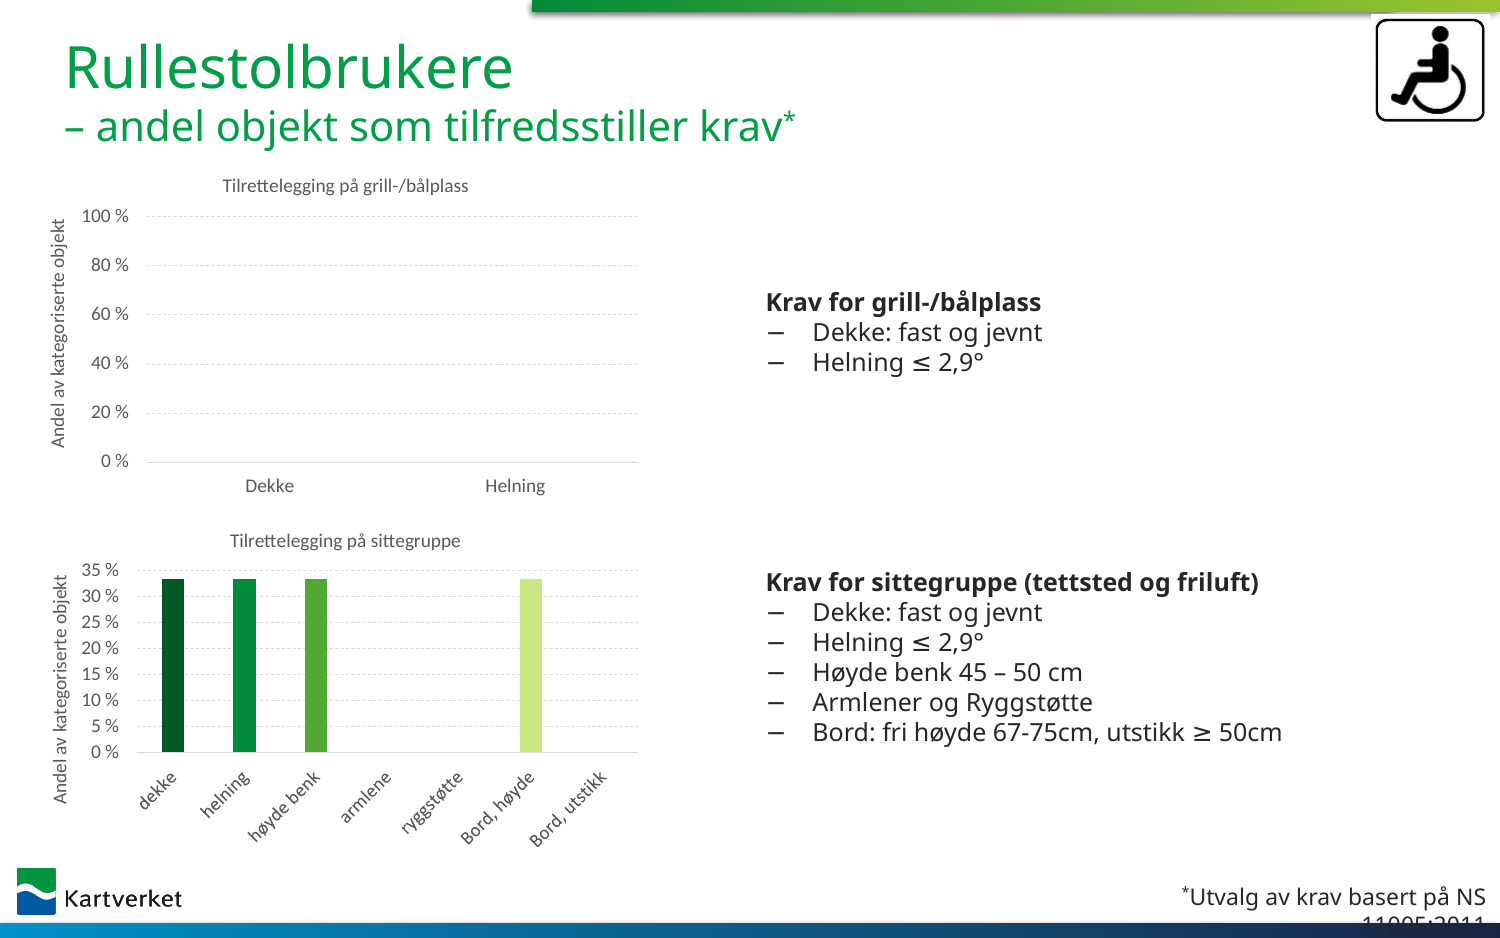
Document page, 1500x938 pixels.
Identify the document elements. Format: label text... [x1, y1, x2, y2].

text_box *Utvalg av krav basert på NS 11005:2011 [1068, 873, 1500, 938]
picture [41, 166, 650, 505]
text_box Krav for sittegruppe (tettsted og friluft) Dekke: fast og jevnt Helning ≤ 2,9° Høyde benk 45 – 50 cm Armlener og Ryggstøtte Bord: fri høyde 67-75cm, utstikk ≥ 50cm [750, 559, 1500, 754]
text_box Rullestolbrukere – andel objekt som tilfredsstiller krav* [49, 14, 1431, 158]
text_box Krav for grill-/bålplass Dekke: fast og jevnt Helning ≤ 2,9° [750, 279, 1452, 384]
picture [41, 520, 650, 859]
picture [1371, 13, 1491, 127]
